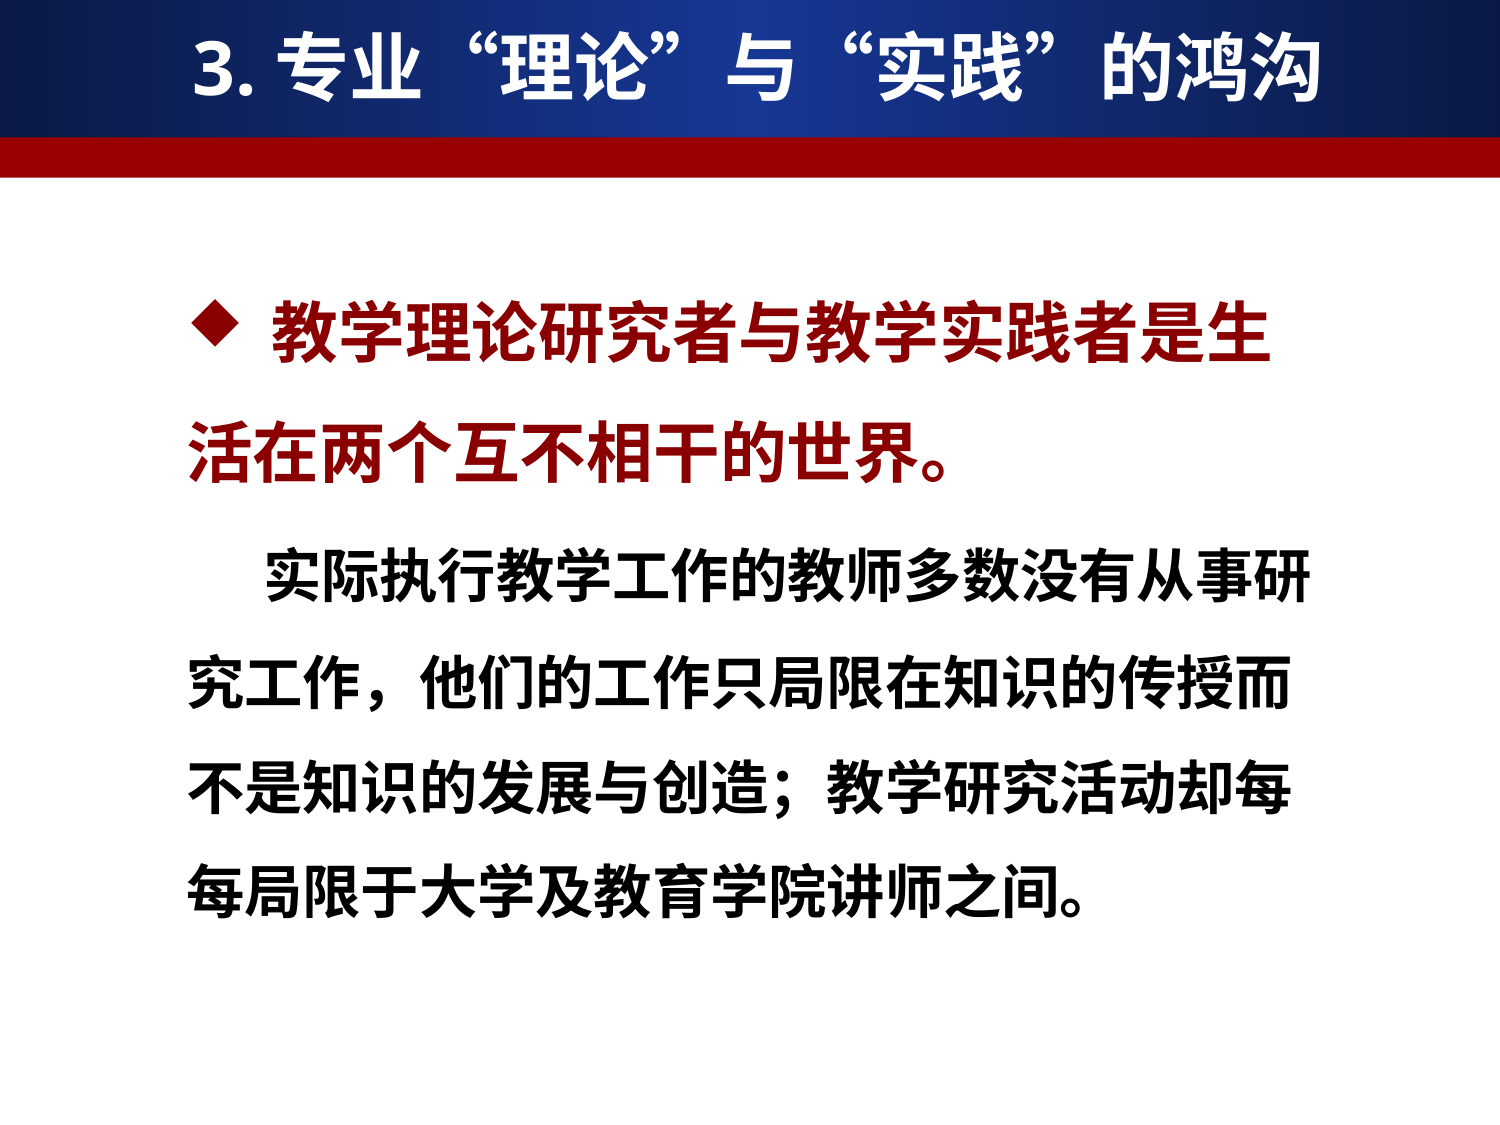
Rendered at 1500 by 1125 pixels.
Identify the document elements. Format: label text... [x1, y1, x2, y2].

title 3.专业“理论”与“实践”的鸿沟 [64, 19, 1453, 112]
list 教学理论研究者与教学实践者是生活在两个互不相干的世界。 实际执行教学工作的教师多数没有从事研究工作，他们的工作只局限在知识的传授而不是知识的发展与创造；教学研究活动却每每局限于大学及教育学院讲师之间。 [171, 243, 1341, 988]
